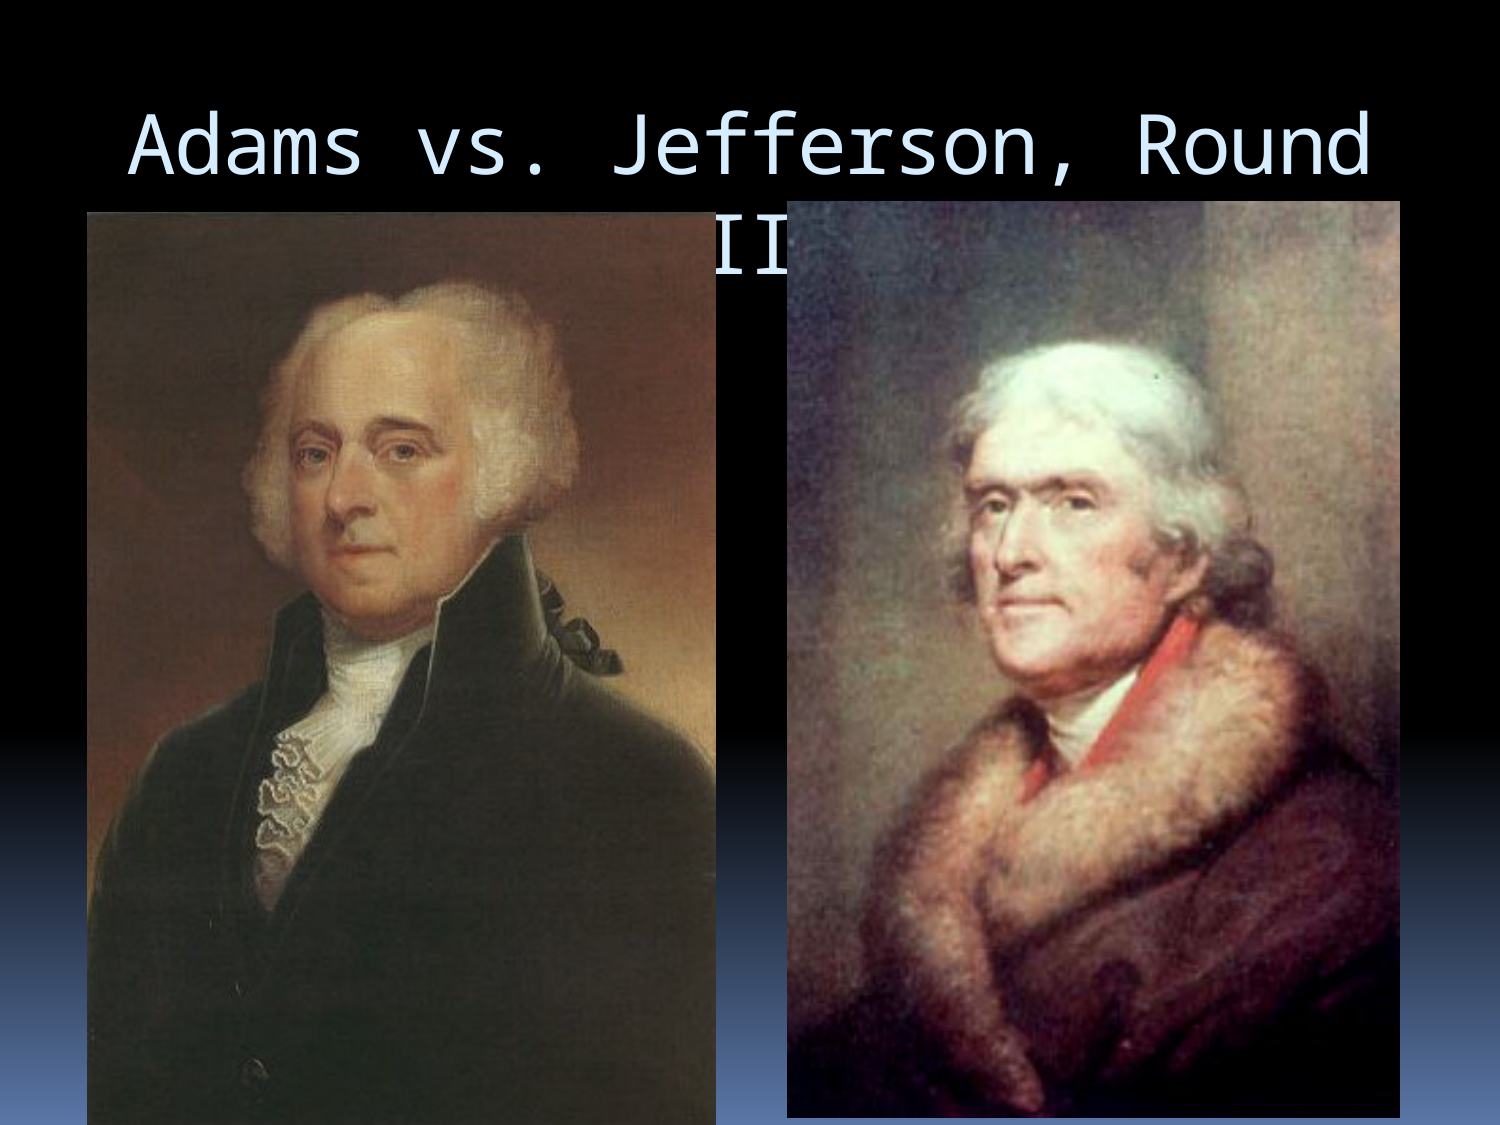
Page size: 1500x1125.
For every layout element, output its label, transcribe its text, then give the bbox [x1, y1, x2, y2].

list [86, 212, 716, 1125]
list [786, 201, 1401, 1119]
title Adams vs. Jefferson, Round II [75, 83, 1425, 234]
